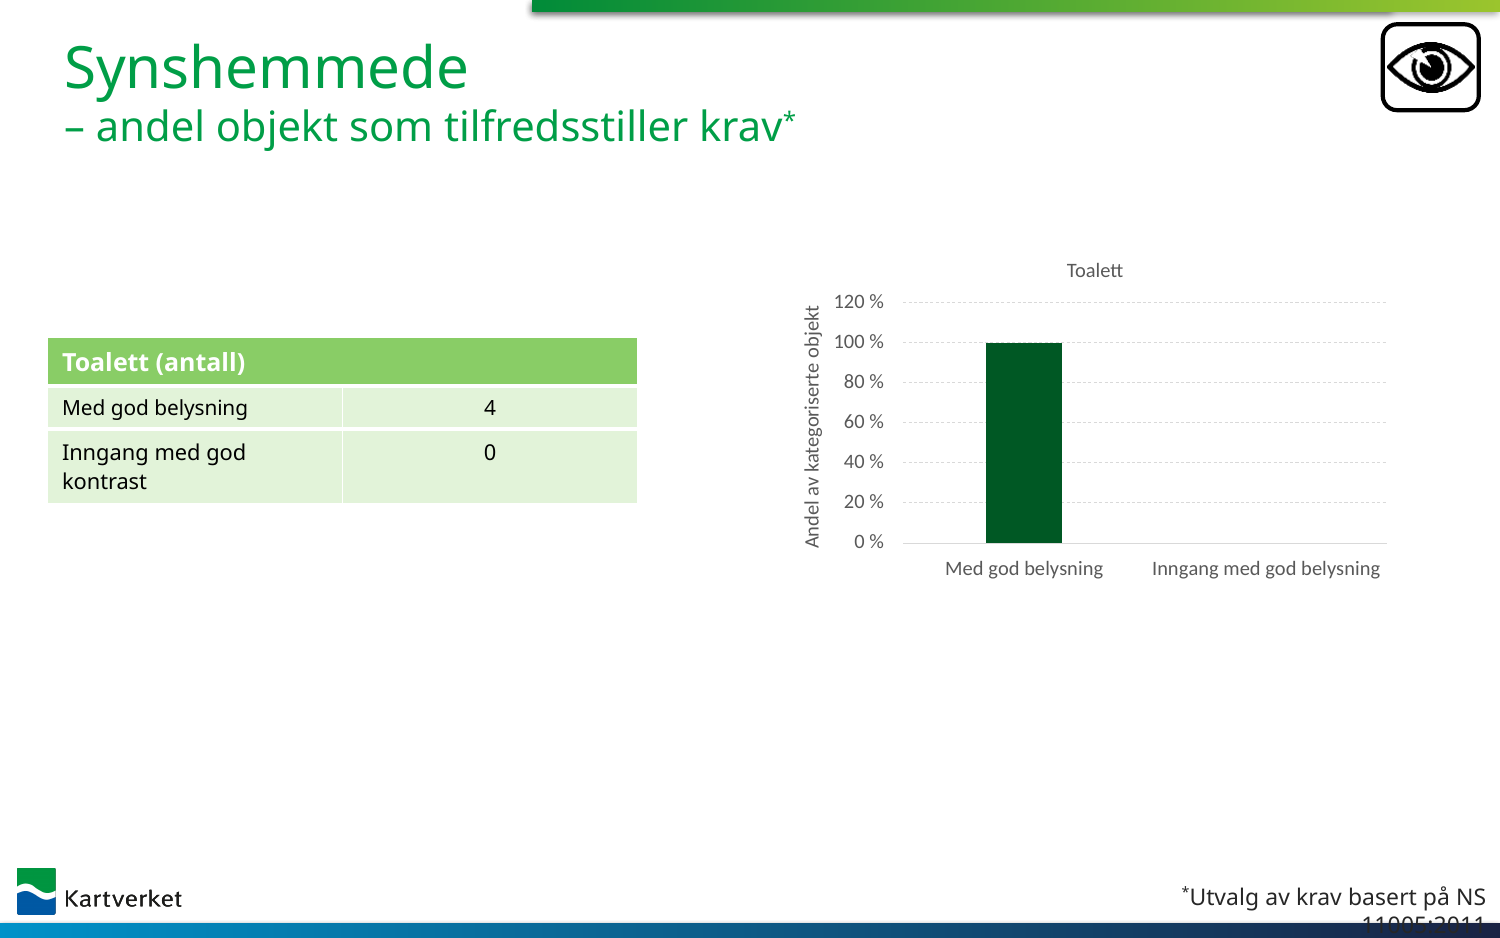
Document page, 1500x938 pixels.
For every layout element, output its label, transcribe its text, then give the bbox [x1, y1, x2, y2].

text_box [1382, 24, 1480, 111]
table_cell 0 [343, 431, 637, 503]
picture [791, 249, 1400, 589]
table_header Toalett (antall) [48, 338, 637, 384]
table_cell Med god belysning [48, 388, 342, 427]
table_cell Inngang med god kontrast [48, 431, 342, 503]
table_cell 4 [343, 388, 637, 427]
text_box Synshemmede – andel objekt som tilfredsstiller krav* [49, 24, 1431, 158]
text_box *Utvalg av krav basert på NS 11005:2011 [1068, 873, 1500, 938]
